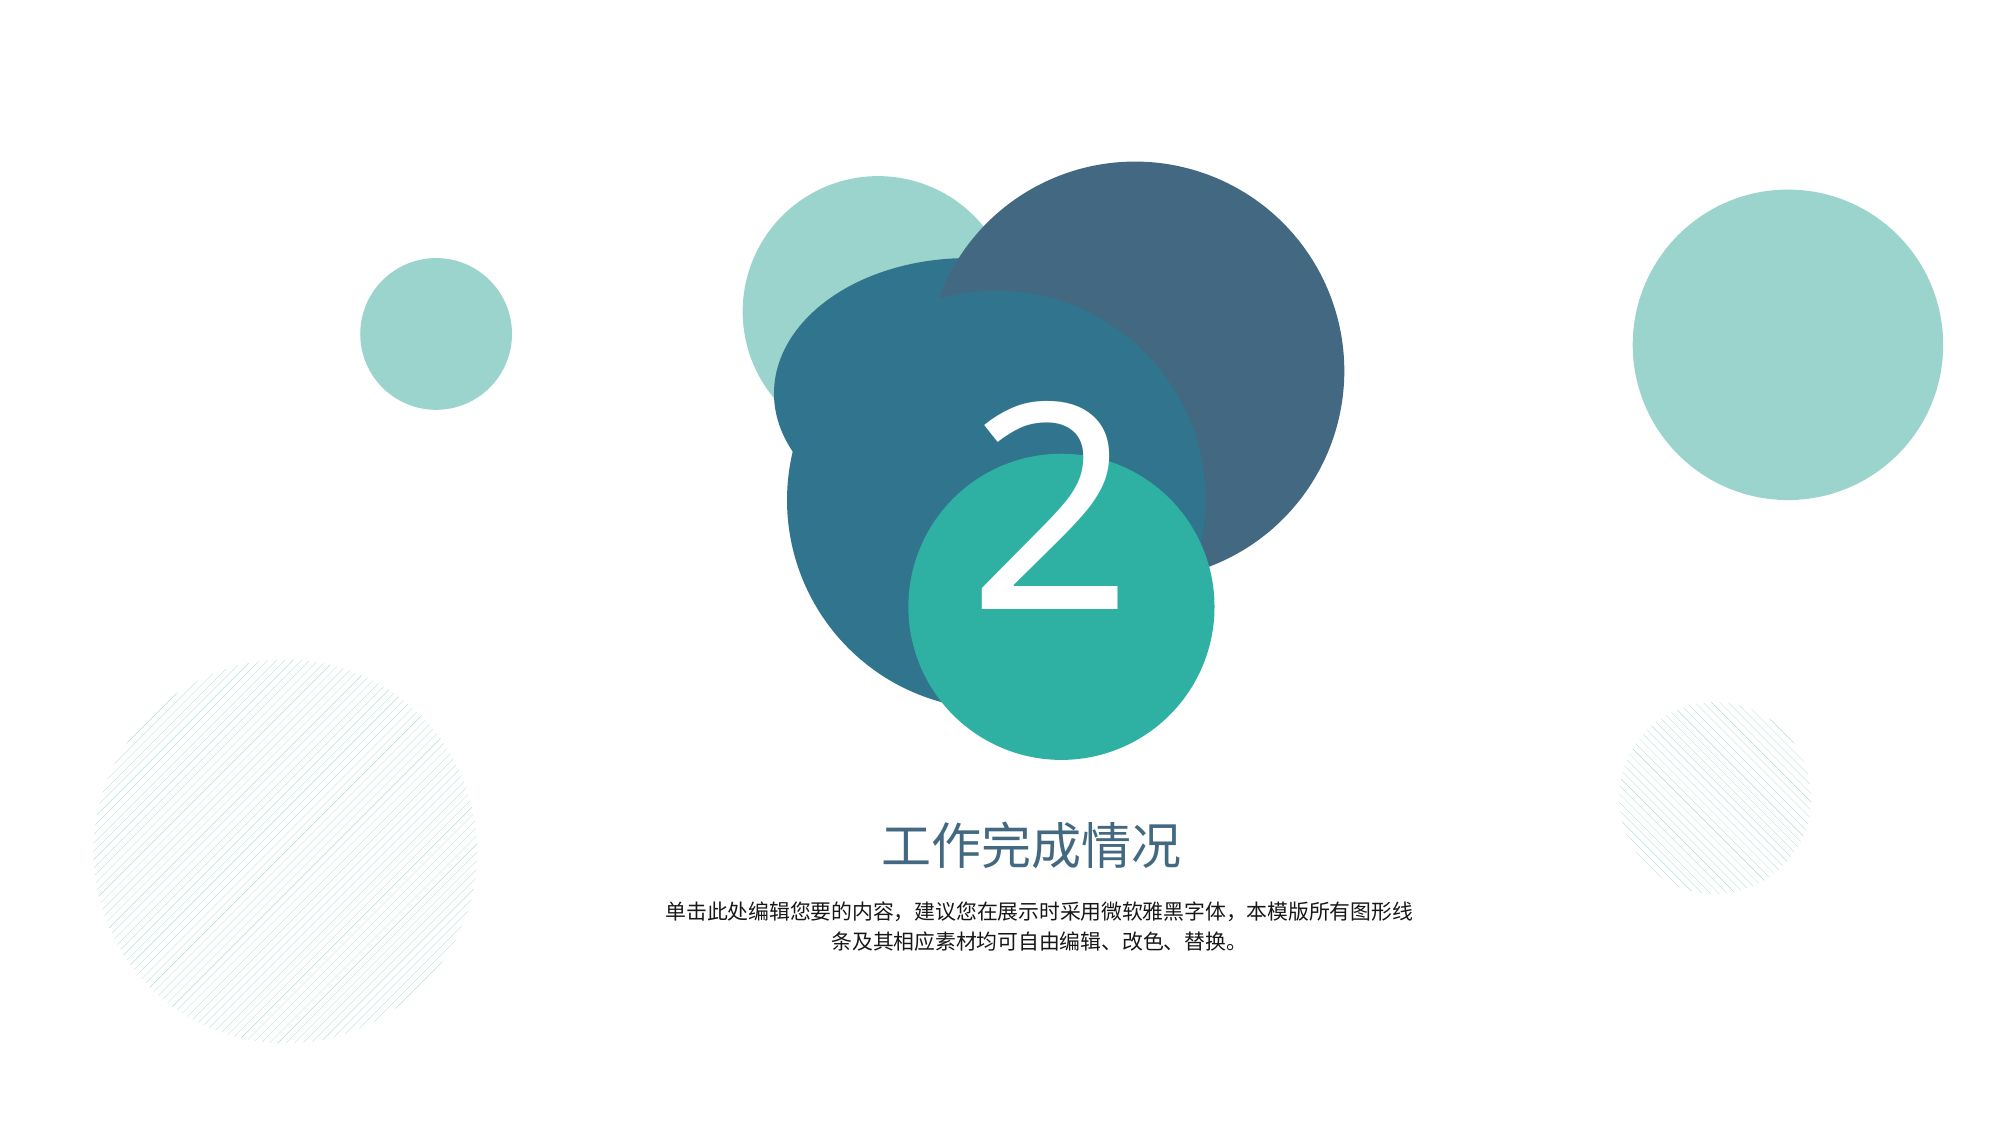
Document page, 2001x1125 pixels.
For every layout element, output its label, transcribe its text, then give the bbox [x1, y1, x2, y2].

text_box 工作完成情况 [870, 809, 1194, 881]
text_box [742, 161, 1345, 760]
text_box [1618, 701, 1813, 896]
text_box [359, 257, 514, 411]
text_box 单击此处编辑您要的内容，建议您在展示时采用微软雅黑字体，本模版所有图形线条及其相应素材均可自由编辑、改色、替换。 [658, 893, 1420, 954]
text_box [1631, 188, 1945, 502]
text_box [92, 658, 479, 1045]
